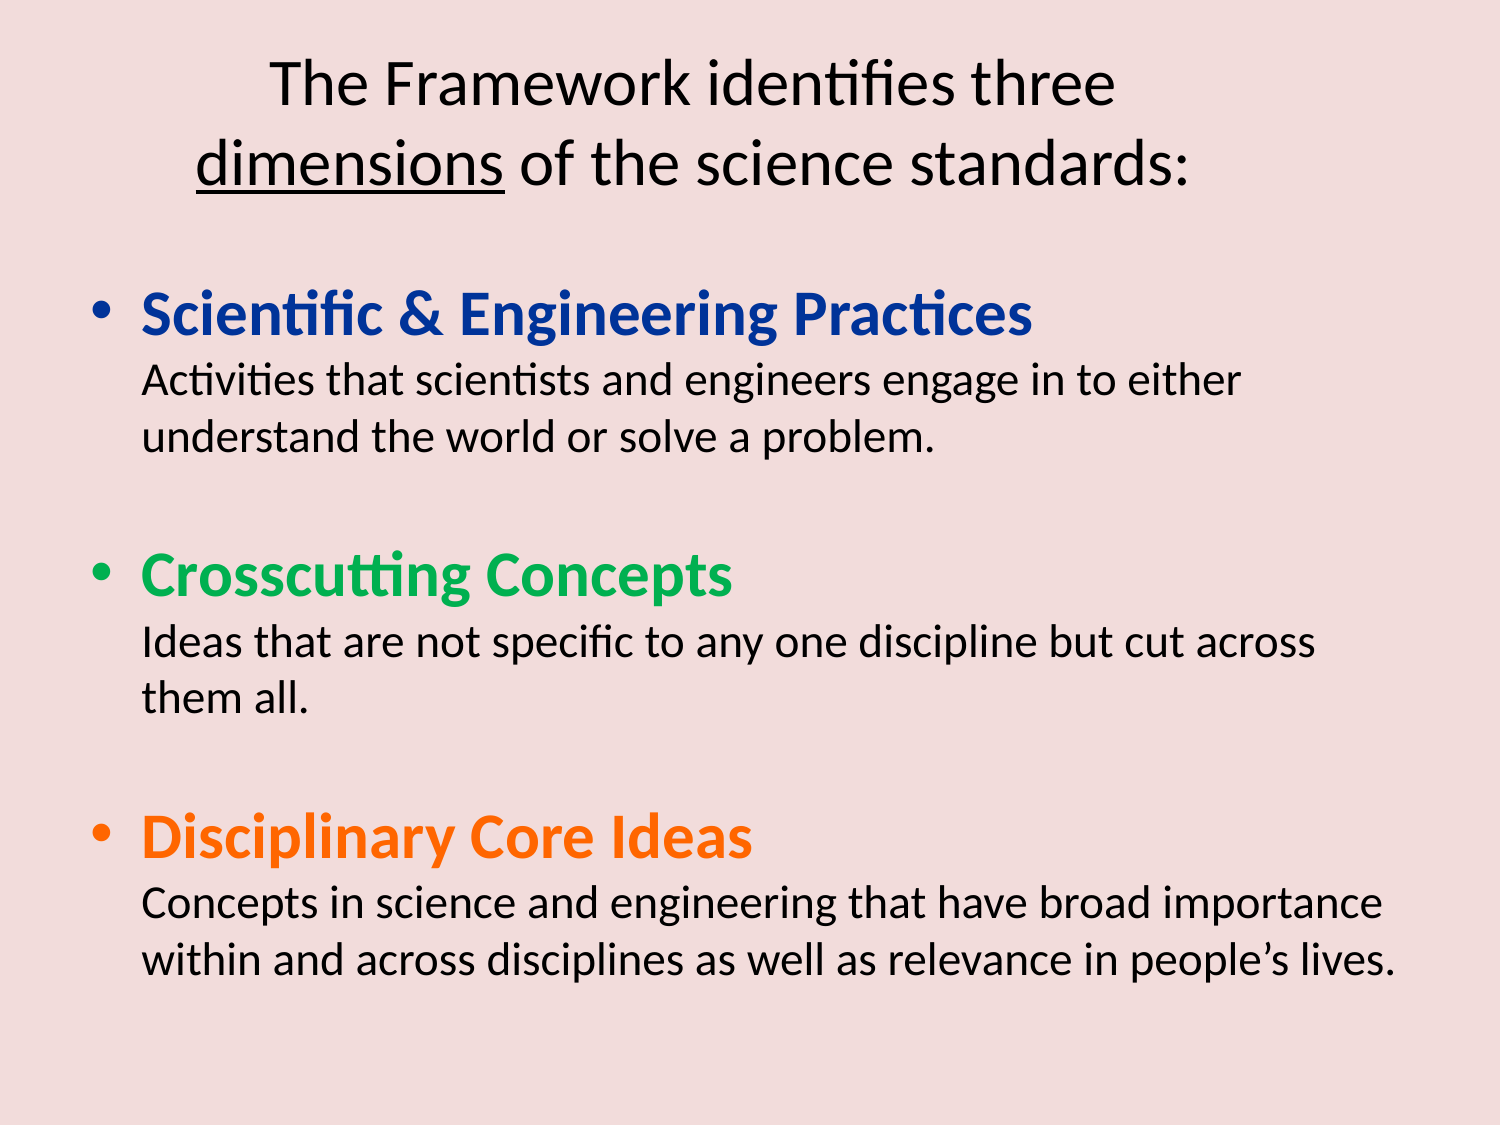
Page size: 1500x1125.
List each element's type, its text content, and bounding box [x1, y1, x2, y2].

title The Framework identifies three dimensions of the science standards: [137, 24, 1250, 213]
list Scientific & Engineering Practices Activities that scientists and engineers engage in to either understand the world or solve a problem. Crosscutting Concepts Ideas that are not specific to any one discipline but cut across them all. Disciplinary Core Ideas Concepts in science and engineering that have broad importance within and across disciplines as well as relevance in people’s lives. [75, 262, 1425, 1005]
